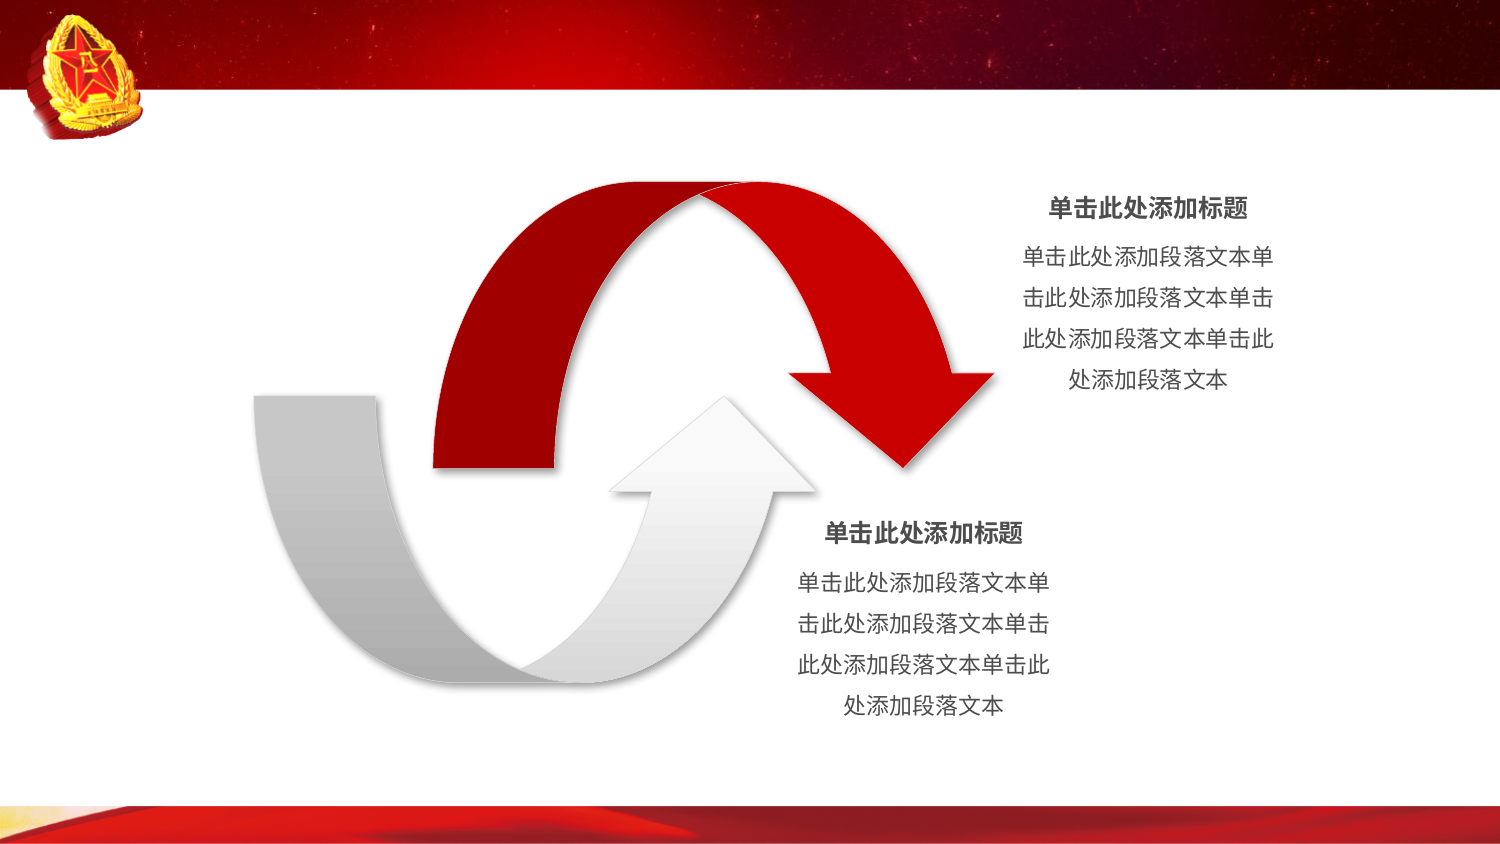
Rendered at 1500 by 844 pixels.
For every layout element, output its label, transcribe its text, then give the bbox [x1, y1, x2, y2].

picture [0, 807, 1500, 844]
text_box 单击此处添加标题 [1003, 184, 1294, 230]
text_box [253, 395, 817, 683]
picture [0, 0, 1500, 140]
text_box 单击此处添加标题 [779, 510, 1069, 556]
text_box 单击此处添加段落文本单击此处添加段落文本单击此处添加段落文本单击此处添加段落文本 [1003, 230, 1294, 402]
text_box 单击此处添加段落文本单击此处添加段落文本单击此处添加段落文本单击此处添加段落文本 [779, 556, 1069, 727]
text_box [432, 181, 996, 469]
